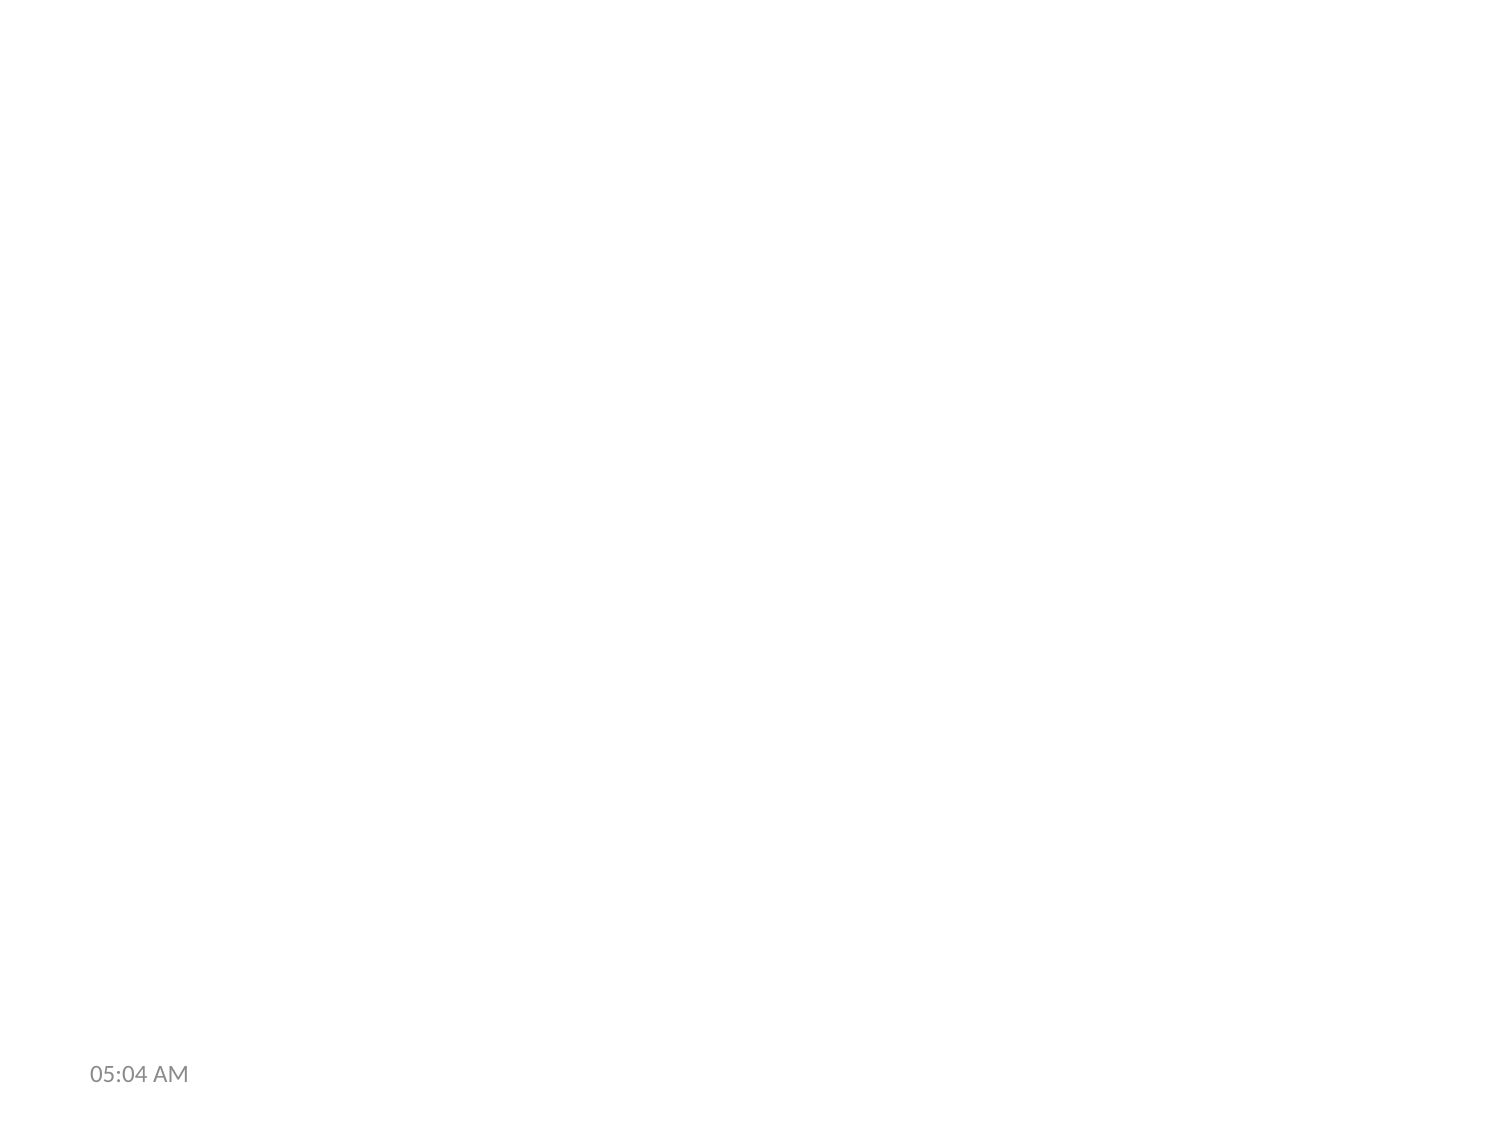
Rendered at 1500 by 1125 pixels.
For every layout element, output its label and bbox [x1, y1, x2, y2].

slide_number [75, 1042, 425, 1103]
